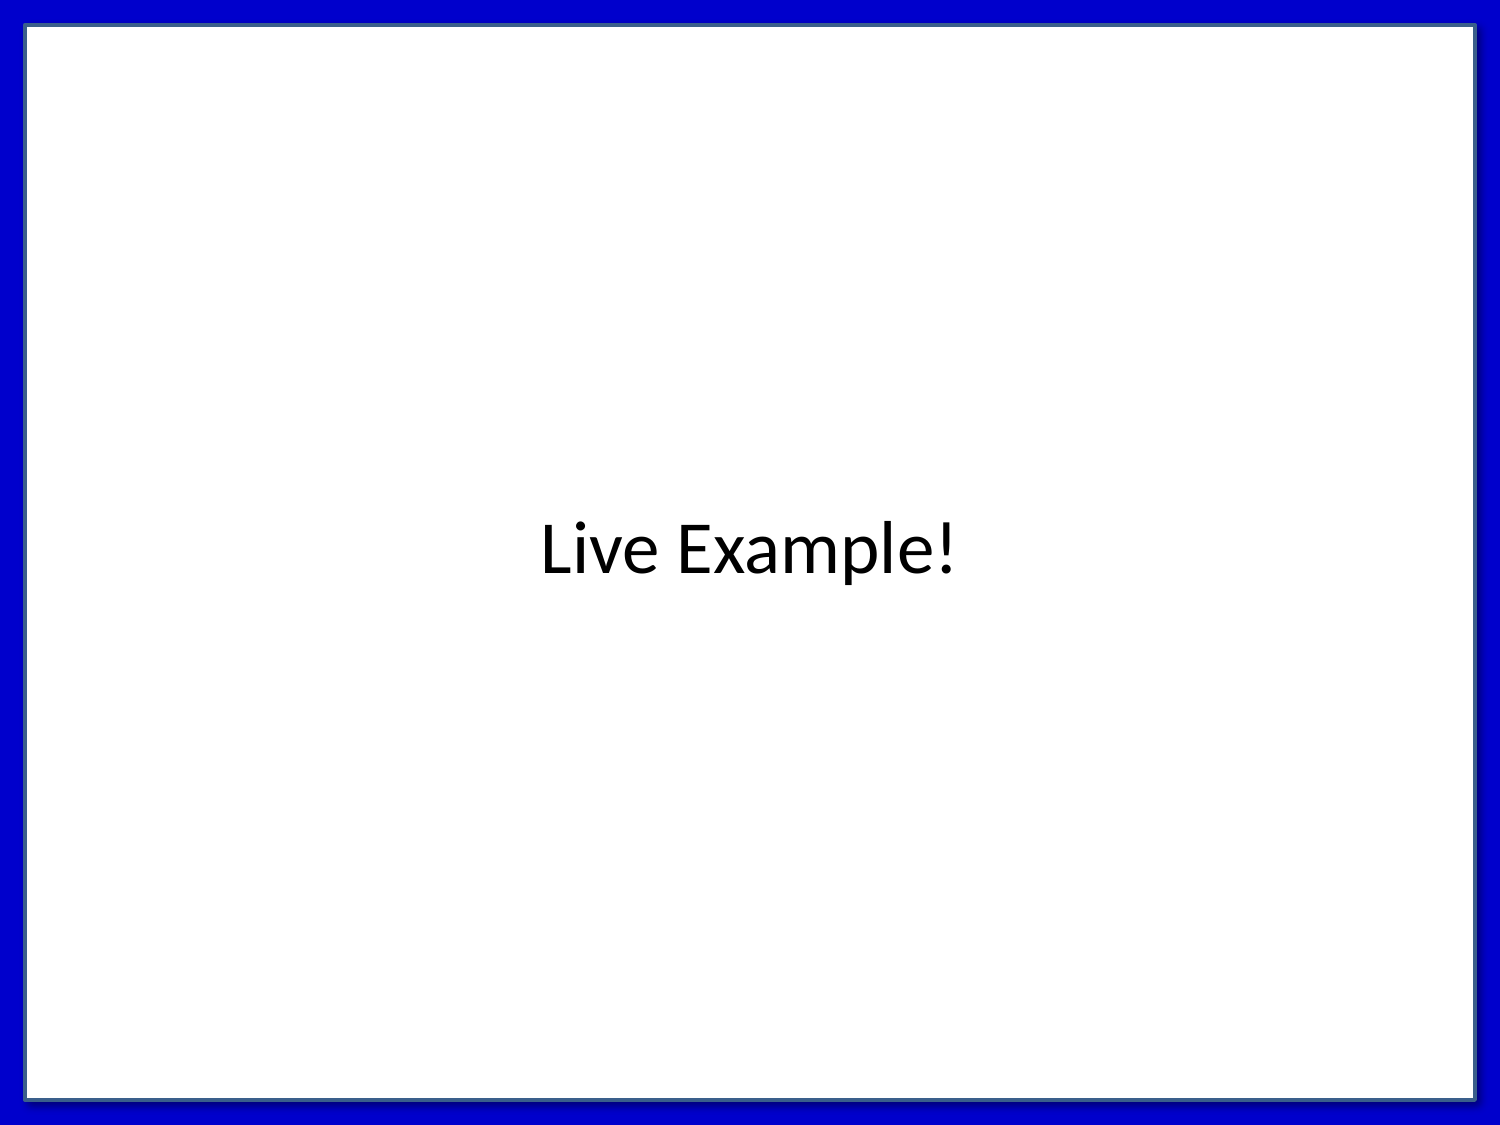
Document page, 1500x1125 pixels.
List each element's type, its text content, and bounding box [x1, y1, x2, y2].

title Live Example! [24, 450, 1475, 638]
